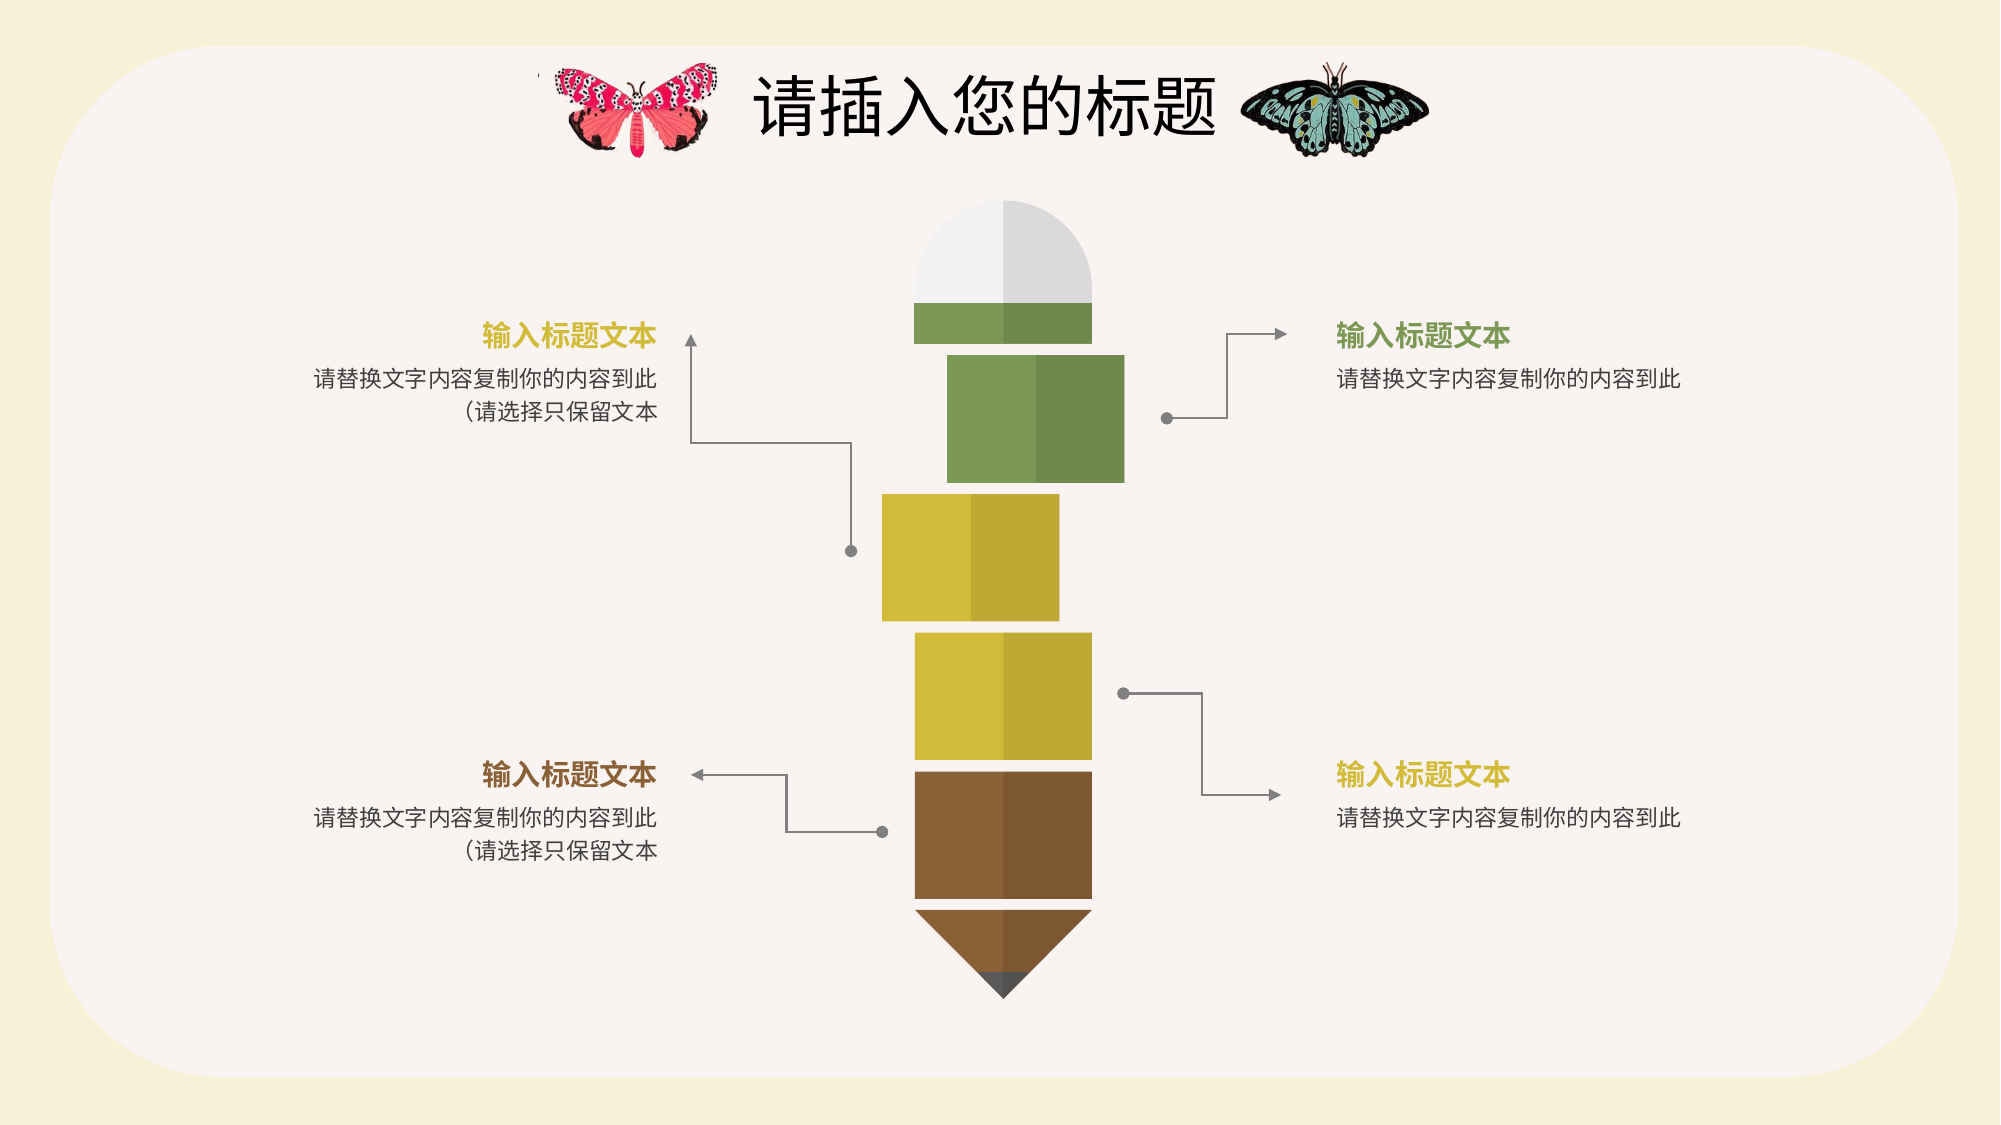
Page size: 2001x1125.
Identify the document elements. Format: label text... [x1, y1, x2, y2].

text_box 请插入您的标题 [736, 57, 1234, 152]
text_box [116, 310, 852, 552]
picture [1235, 57, 1433, 164]
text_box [882, 200, 1125, 999]
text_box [1123, 693, 1883, 1004]
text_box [116, 749, 883, 1004]
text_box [1166, 310, 1883, 445]
picture [538, 47, 735, 162]
